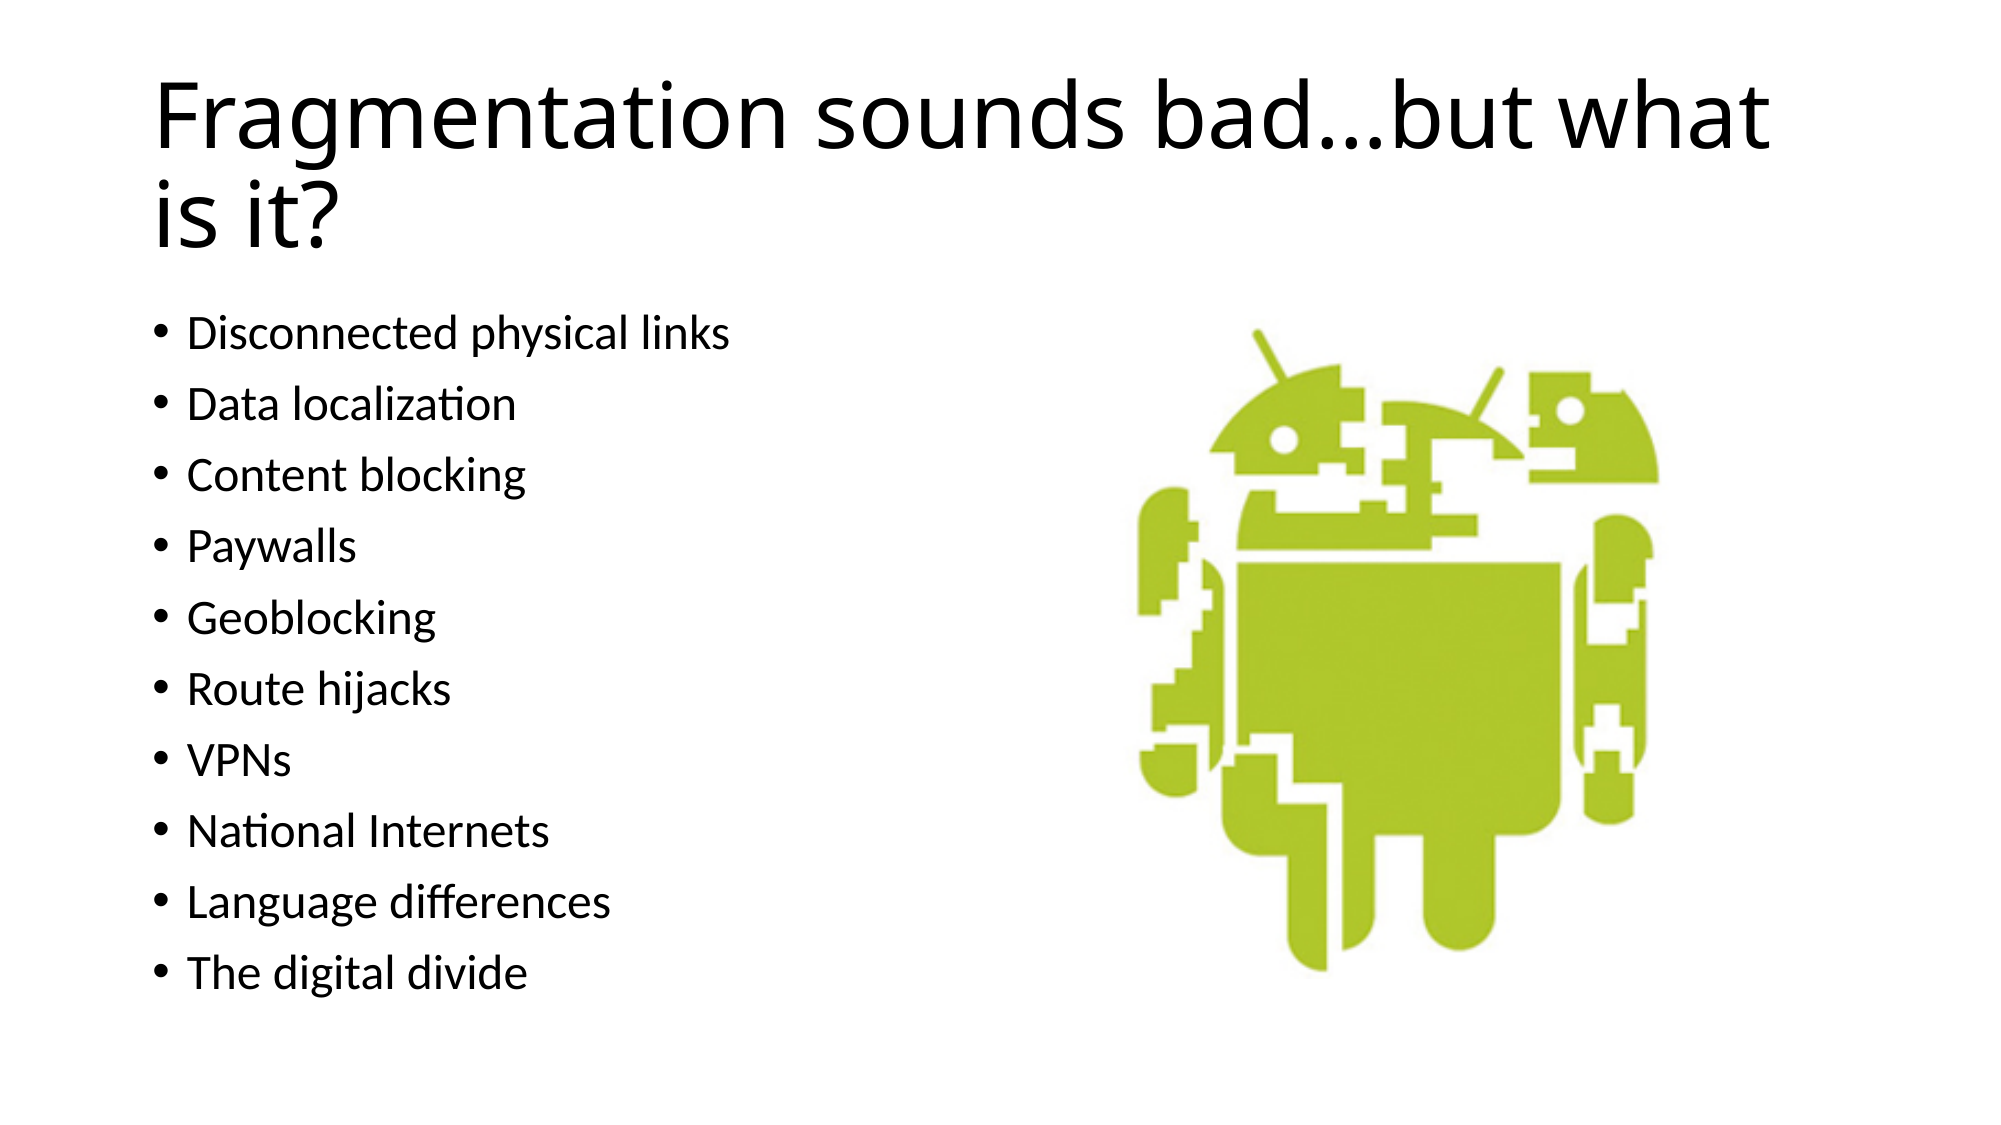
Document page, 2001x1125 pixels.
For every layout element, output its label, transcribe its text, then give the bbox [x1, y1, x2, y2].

picture [946, 318, 1828, 979]
title Fragmentation sounds bad…but what is it? [137, 59, 1863, 278]
list Disconnected physical links Data localization Content blocking Paywalls Geoblocking Route hijacks VPNs National Internets Language differences The digital divide [137, 299, 988, 1014]
